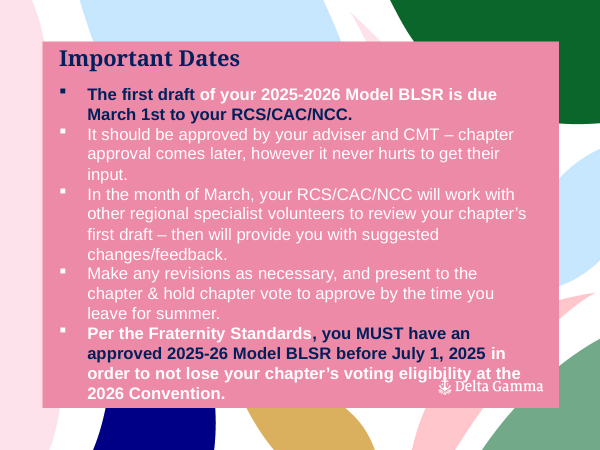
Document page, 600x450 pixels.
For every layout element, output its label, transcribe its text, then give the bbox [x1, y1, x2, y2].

text_box Important Dates The first draft of your 2025-2026 Model BLSR is due March 1st to your RCS/CAC/NCC. It should be approved by your adviser and CMT – chapter approval comes later, however it never hurts to get their input. In the month of March, your RCS/CAC/NCC will work with other regional specialist volunteers to review your chapter’s first draft – then will provide you with suggested changes/feedback. Make any revisions as necessary, and present to the chapter & hold chapter vote to approve by the time you leave for summer. Per the Fraternity Standards, you MUST have an approved 2025-26 Model BLSR before July 1, 2025 in order to not lose your chapter’s voting eligibility at the 2026 Convention. [44, 37, 550, 430]
picture [0, 0, 600, 450]
